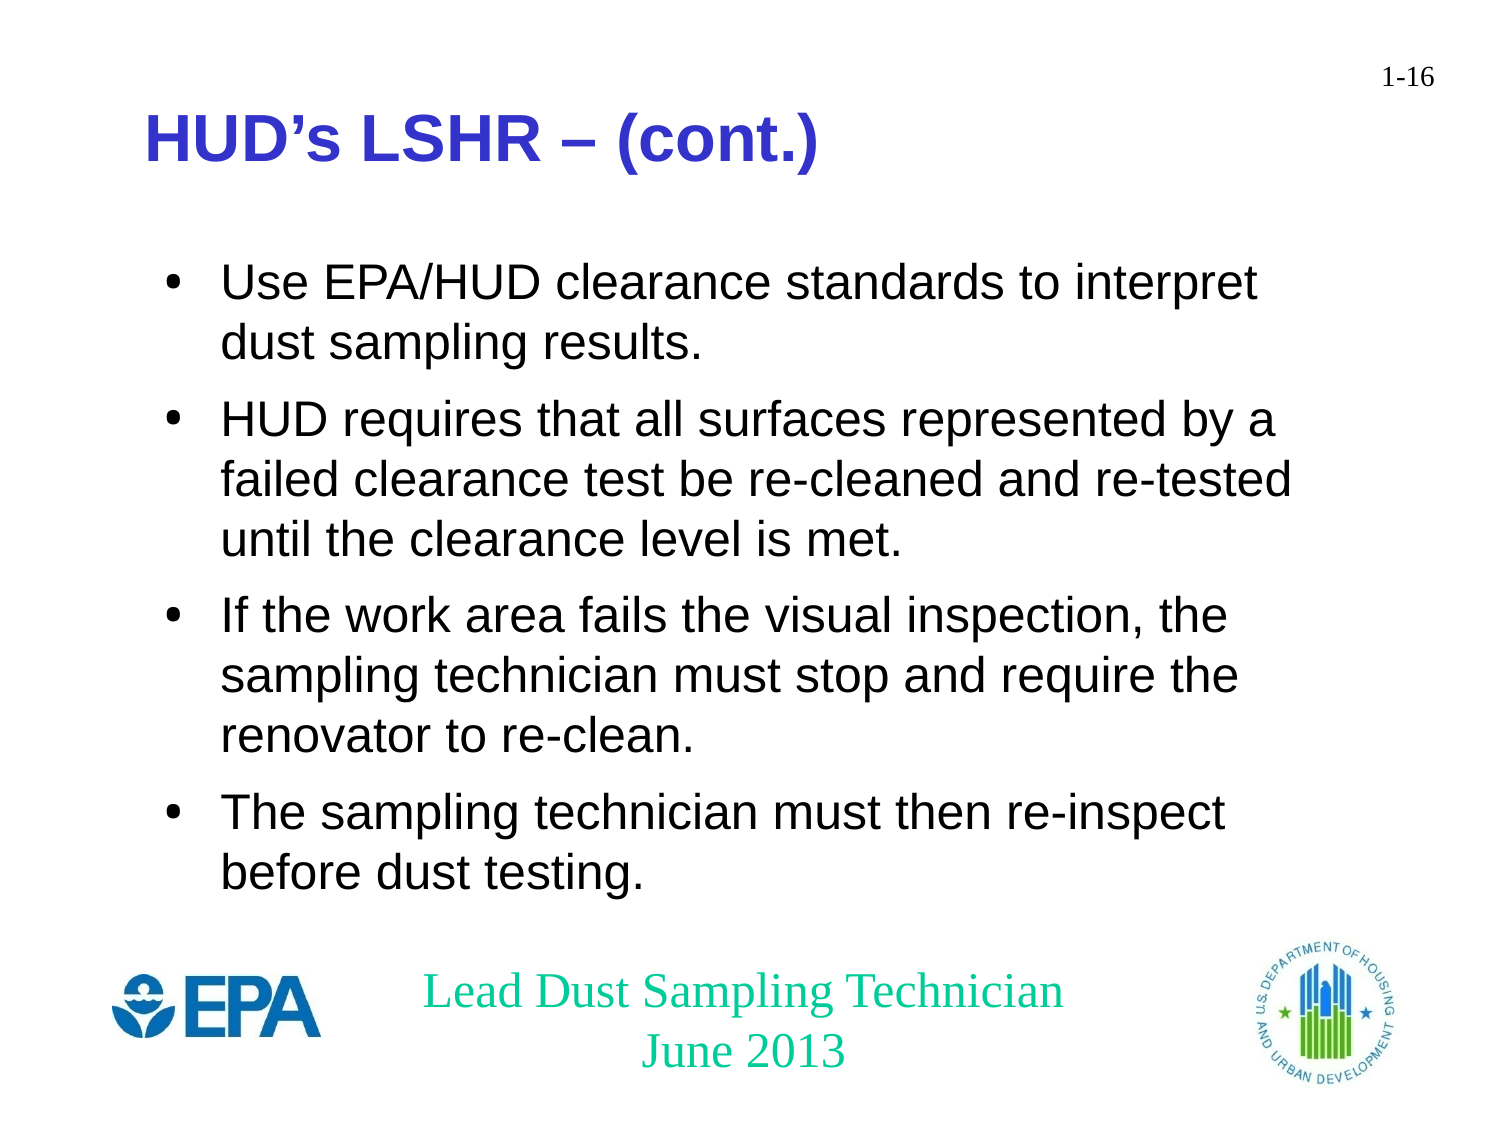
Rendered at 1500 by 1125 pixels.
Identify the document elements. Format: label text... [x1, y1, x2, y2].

text_box Use EPA/HUD clearance standards to interpret dust sampling results. HUD requires that all surfaces represented by a failed clearance test be re-cleaned and re-tested until the clearance level is met. If the work area fails the visual inspection, the sampling technician must stop and require the renovator to re-clean. The sampling technician must then re-inspect before dust testing. [149, 242, 1353, 892]
picture [112, 974, 321, 1038]
title HUD’s LSHR – (cont.) [129, 78, 899, 191]
picture [1250, 937, 1400, 1088]
